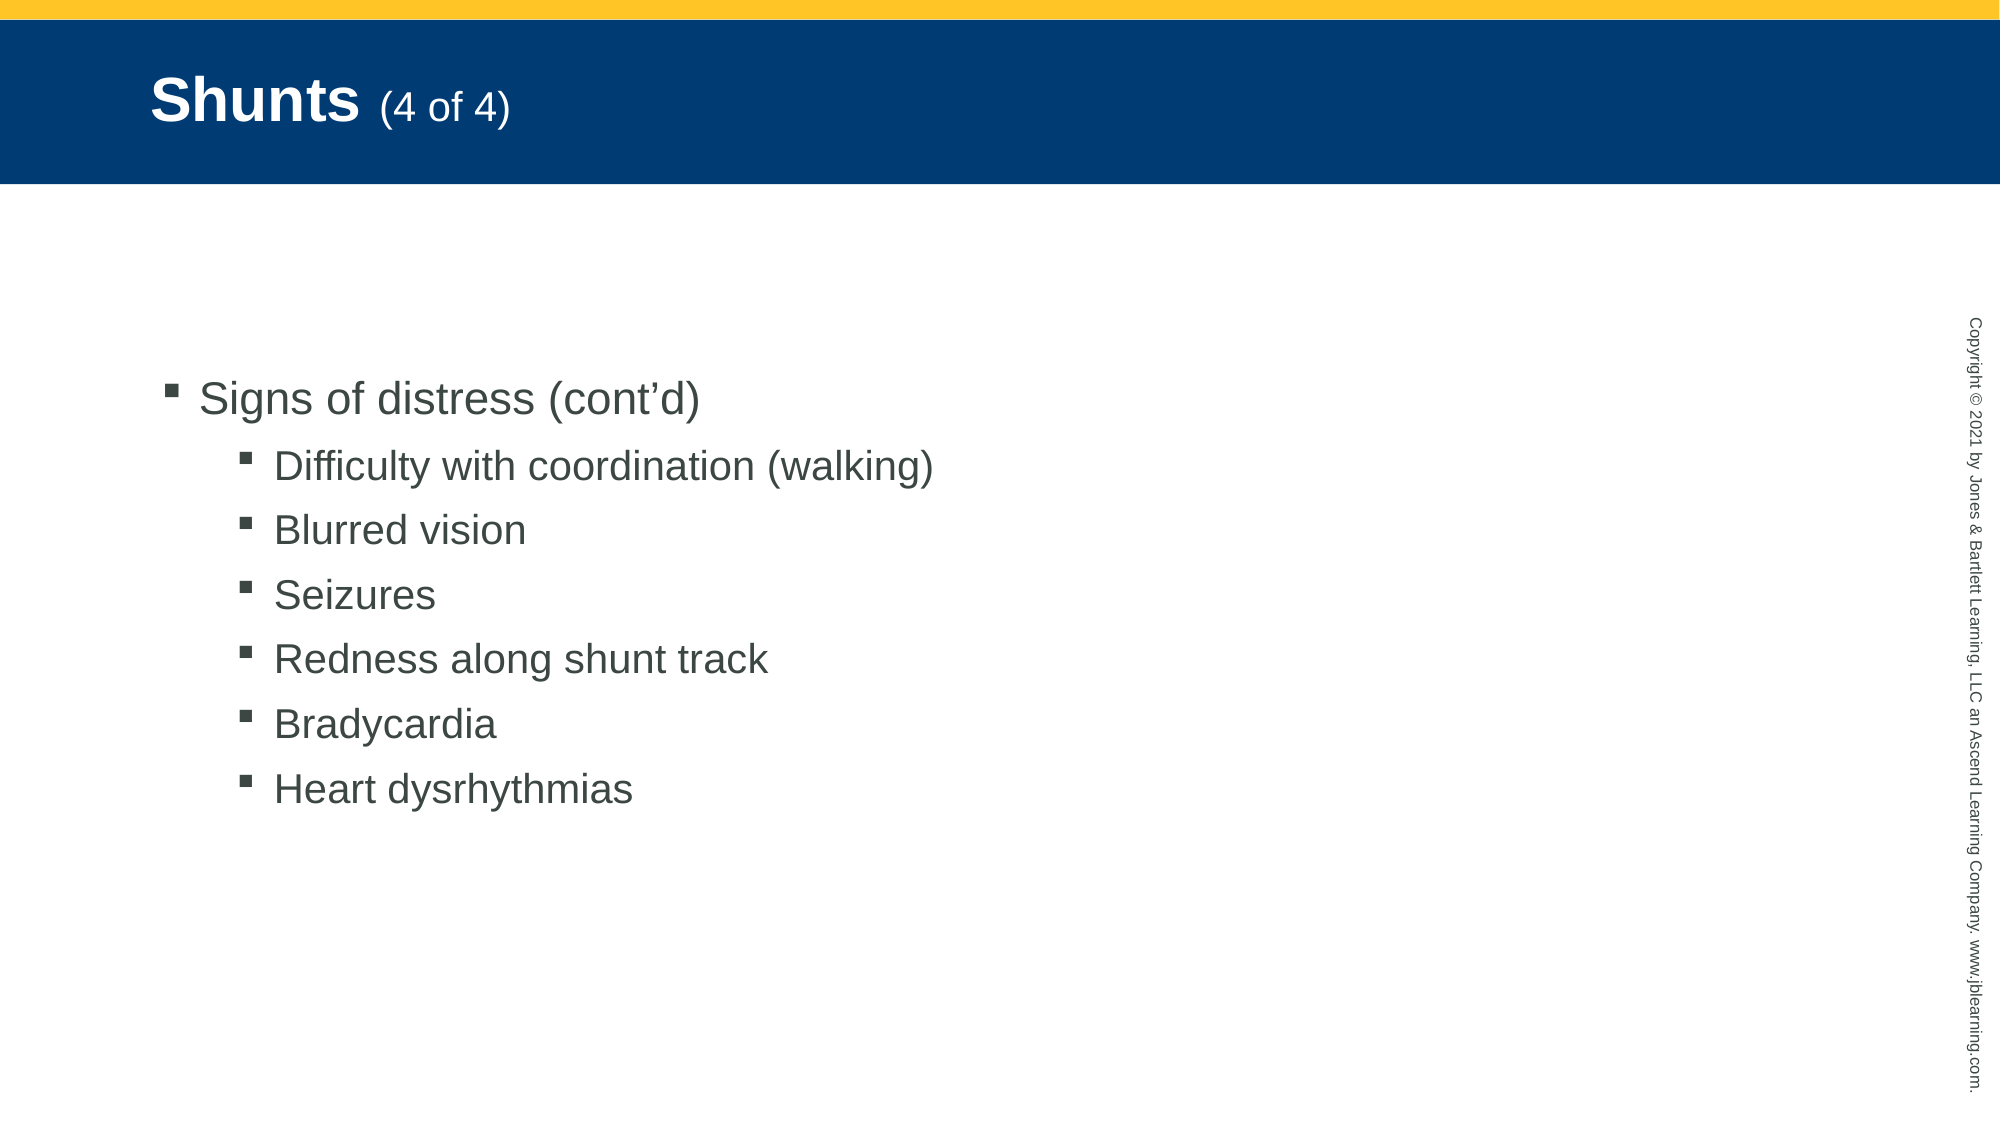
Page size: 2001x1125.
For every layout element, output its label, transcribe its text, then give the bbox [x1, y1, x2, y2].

title Shunts (4 of 4) [0, 19, 2000, 185]
list Signs of distress (cont’d) Difficulty with coordination (walking) Blurred vision Seizures Redness along shunt track Bradycardia Heart dysrhythmias [146, 361, 1859, 1016]
